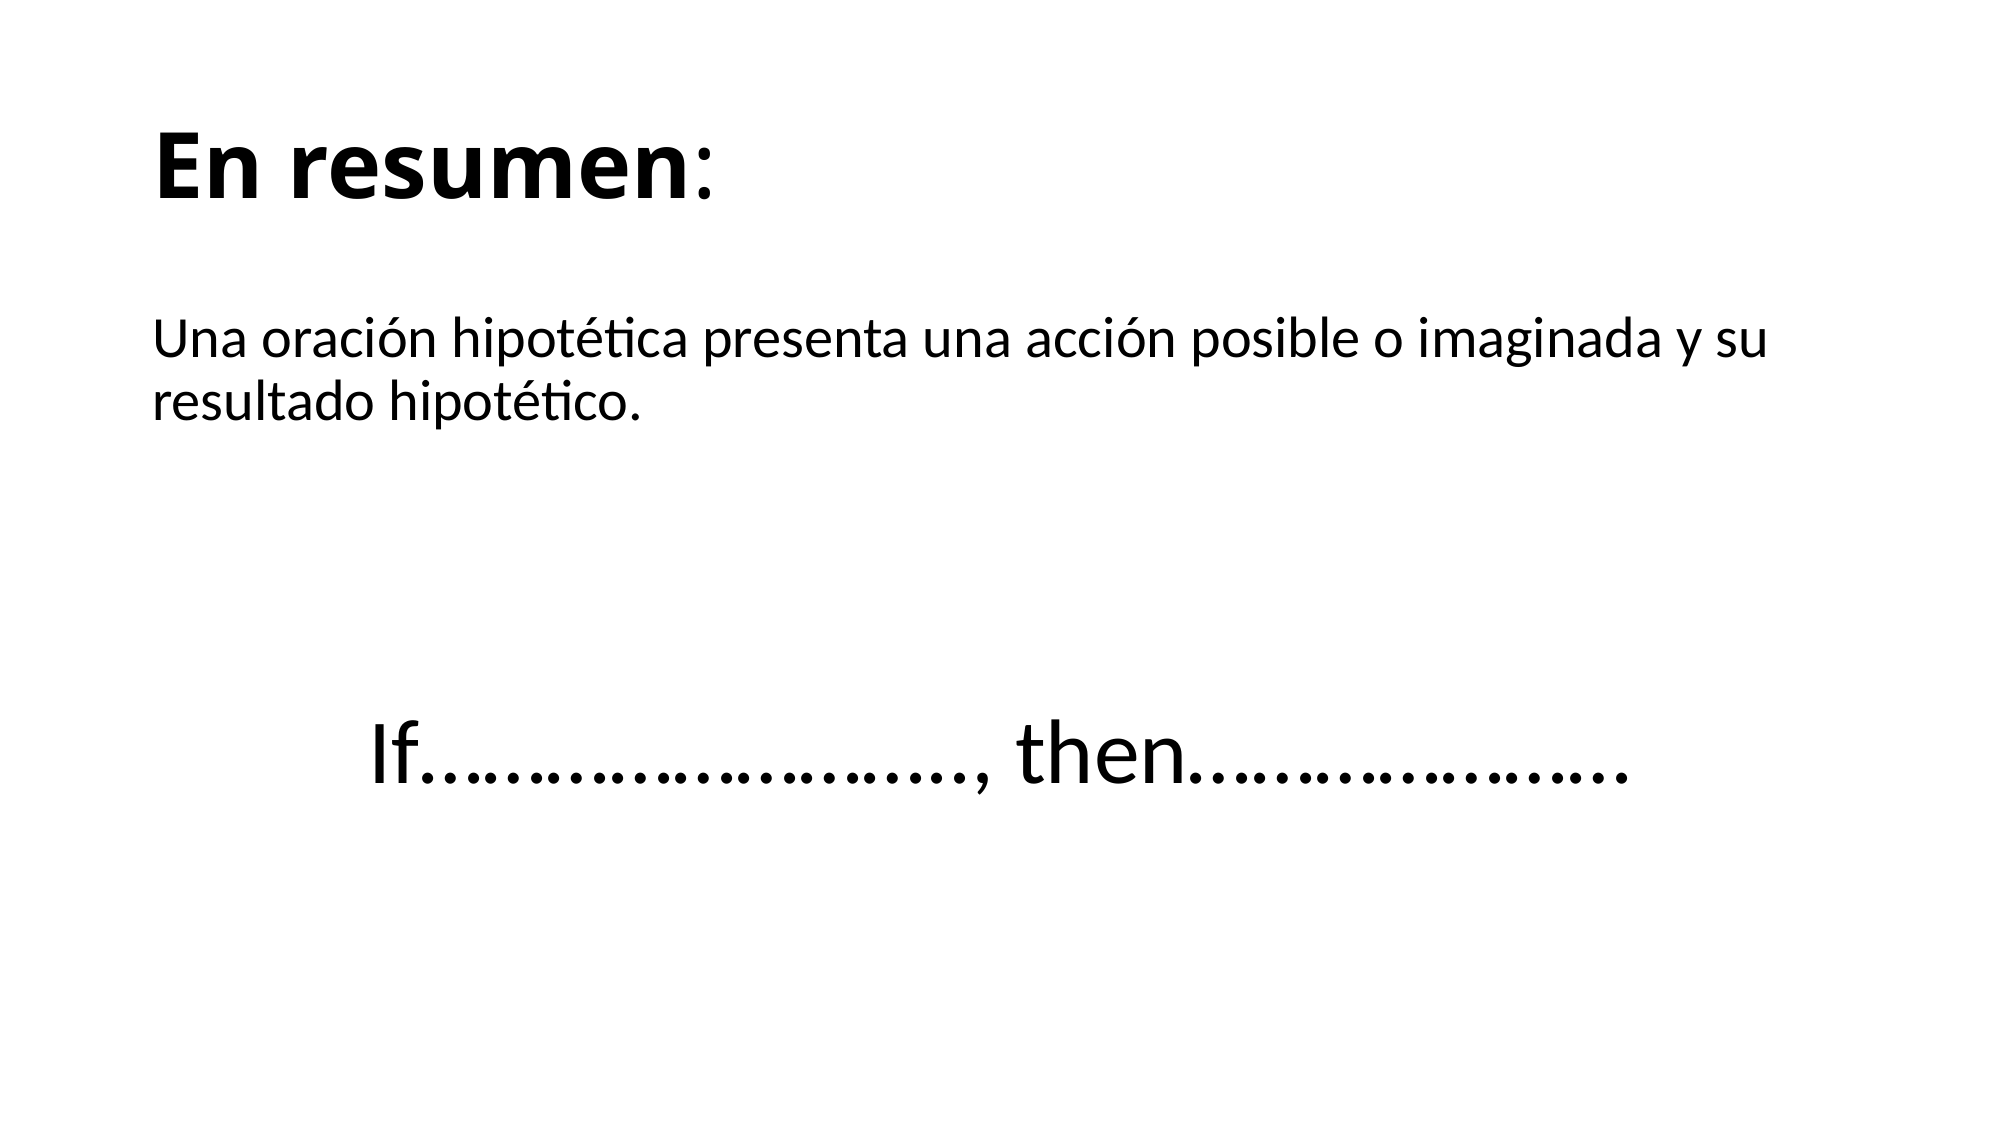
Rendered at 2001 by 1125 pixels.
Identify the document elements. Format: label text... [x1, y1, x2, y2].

title En resumen: [137, 59, 1863, 278]
list Una oración hipotética presenta una acción posible o imaginada y su resultado hipotético. If…………………….., then………………… [137, 299, 1863, 1014]
